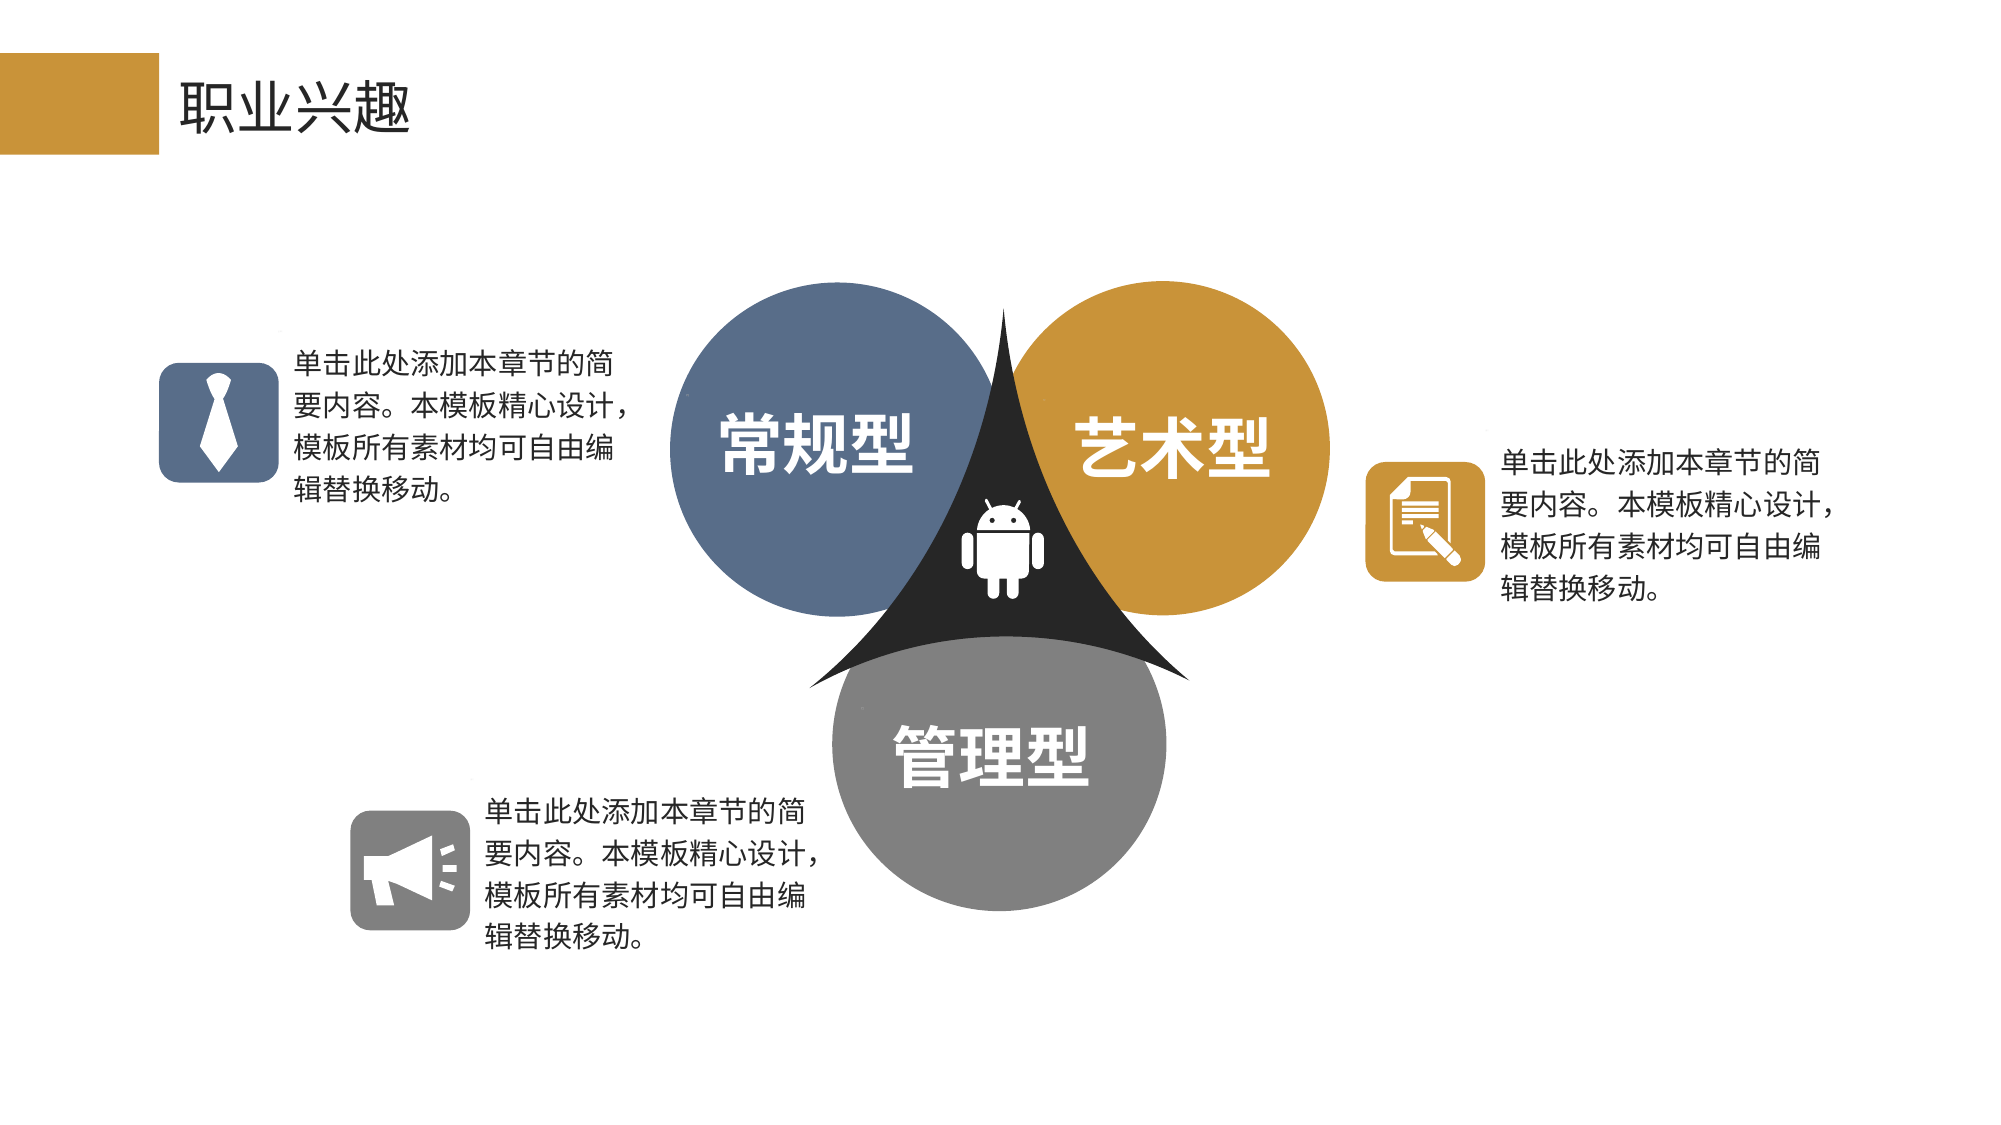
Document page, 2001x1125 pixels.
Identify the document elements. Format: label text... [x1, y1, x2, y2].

text_box 单击此处添加本章节的简要内容。本模板精心设计，模板所有素材均可自由编辑替换移动。 [470, 778, 833, 962]
text_box [0, 52, 160, 156]
text_box [442, 865, 457, 872]
text_box [960, 497, 1045, 600]
text_box [349, 809, 470, 932]
text_box 艺术型 [1043, 399, 1319, 495]
text_box 职业兴趣 [163, 63, 543, 149]
text_box [199, 373, 238, 473]
text_box [440, 844, 455, 857]
text_box 单击此处添加本章节的简要内容。本模板精心设计，模板所有素材均可自由编辑替换移动。 [278, 330, 641, 514]
text_box [808, 308, 1191, 689]
text_box [669, 281, 991, 618]
text_box 常规型 [686, 395, 962, 490]
text_box [439, 880, 455, 892]
text_box [157, 361, 278, 484]
text_box 管理型 [861, 707, 1138, 803]
text_box [1364, 460, 1485, 583]
text_box [831, 638, 1168, 913]
text_box 单击此处添加本章节的简要内容。本模板精心设计，模板所有素材均可自由编辑替换移动。 [1485, 430, 1848, 613]
text_box [1389, 476, 1461, 567]
text_box [363, 835, 433, 906]
text_box [1014, 280, 1331, 617]
